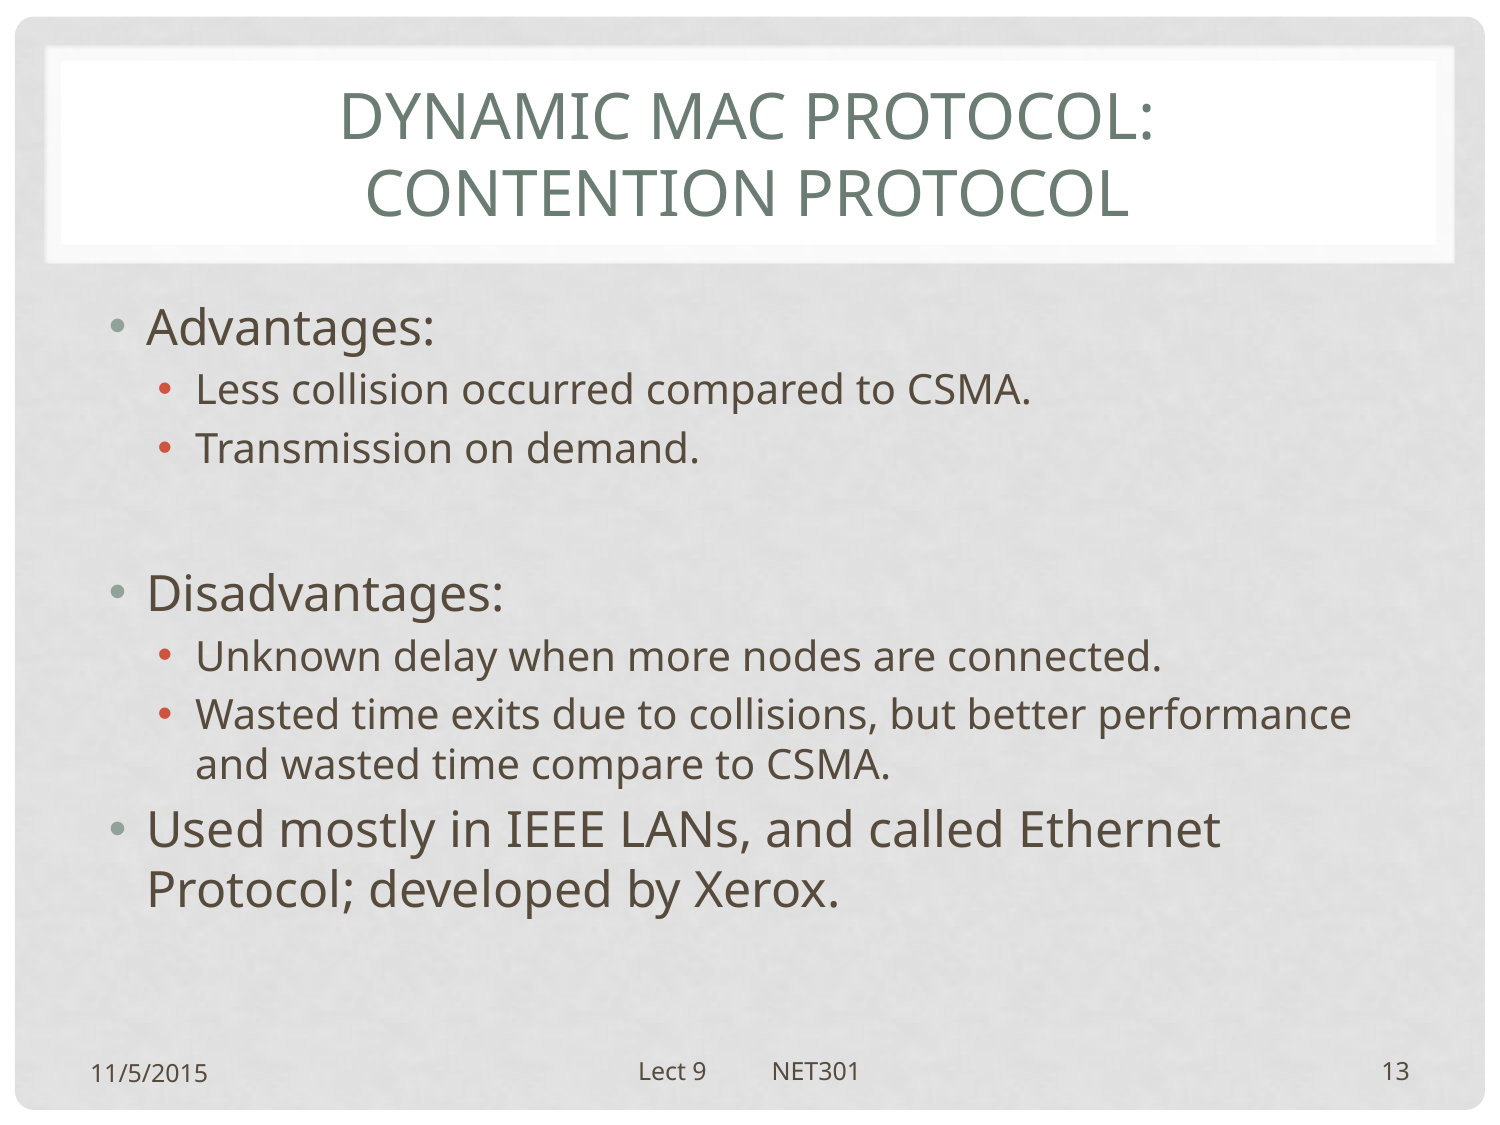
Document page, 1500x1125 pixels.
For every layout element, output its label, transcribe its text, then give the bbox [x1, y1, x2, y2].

slide_number 13 [1074, 1042, 1425, 1103]
footer Lect 9 NET301 [512, 1042, 988, 1103]
list Advantages: Less collision occurred compared to CSMA. Transmission on demand. Disadvantages: Unknown delay when more nodes are connected. Wasted time exits due to collisions, but better performance and wasted time compare to CSMA. Used mostly in IEEE LANs, and called Ethernet Protocol; developed by Xerox. [75, 287, 1425, 1005]
title Dynamic mac protocol: contention protocol [69, 66, 1425, 238]
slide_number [75, 1042, 425, 1103]
